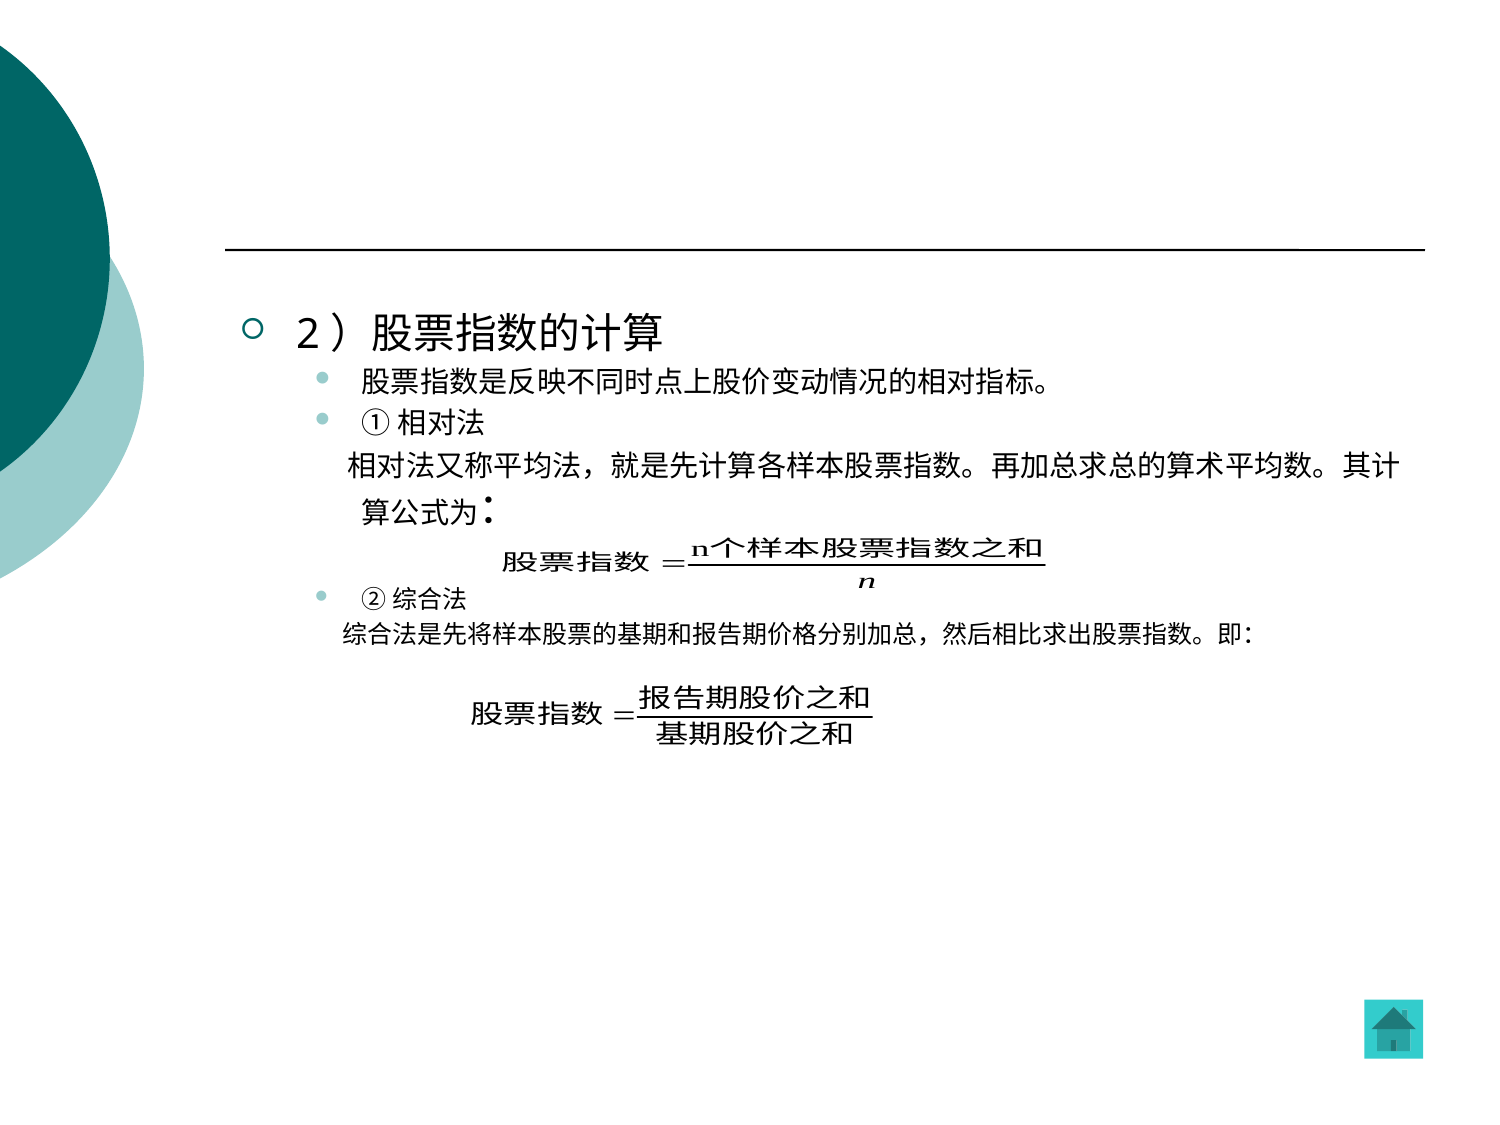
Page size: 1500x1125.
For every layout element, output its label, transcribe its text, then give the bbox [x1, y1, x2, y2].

text_box [1364, 999, 1424, 1059]
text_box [466, 680, 881, 752]
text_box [496, 533, 1054, 594]
list 2）股票指数的计算 股票指数是反映不同时点上股价变动情况的相对指标。 ①相对法 相对法又称平均法，就是先计算各样本股票指数。再加总求总的算术平均数。其计算公式为： ②综合法 综合法是先将样本股票的基期和报告期价格分别加总，然后相比求出股票指数。即： [224, 299, 1425, 975]
